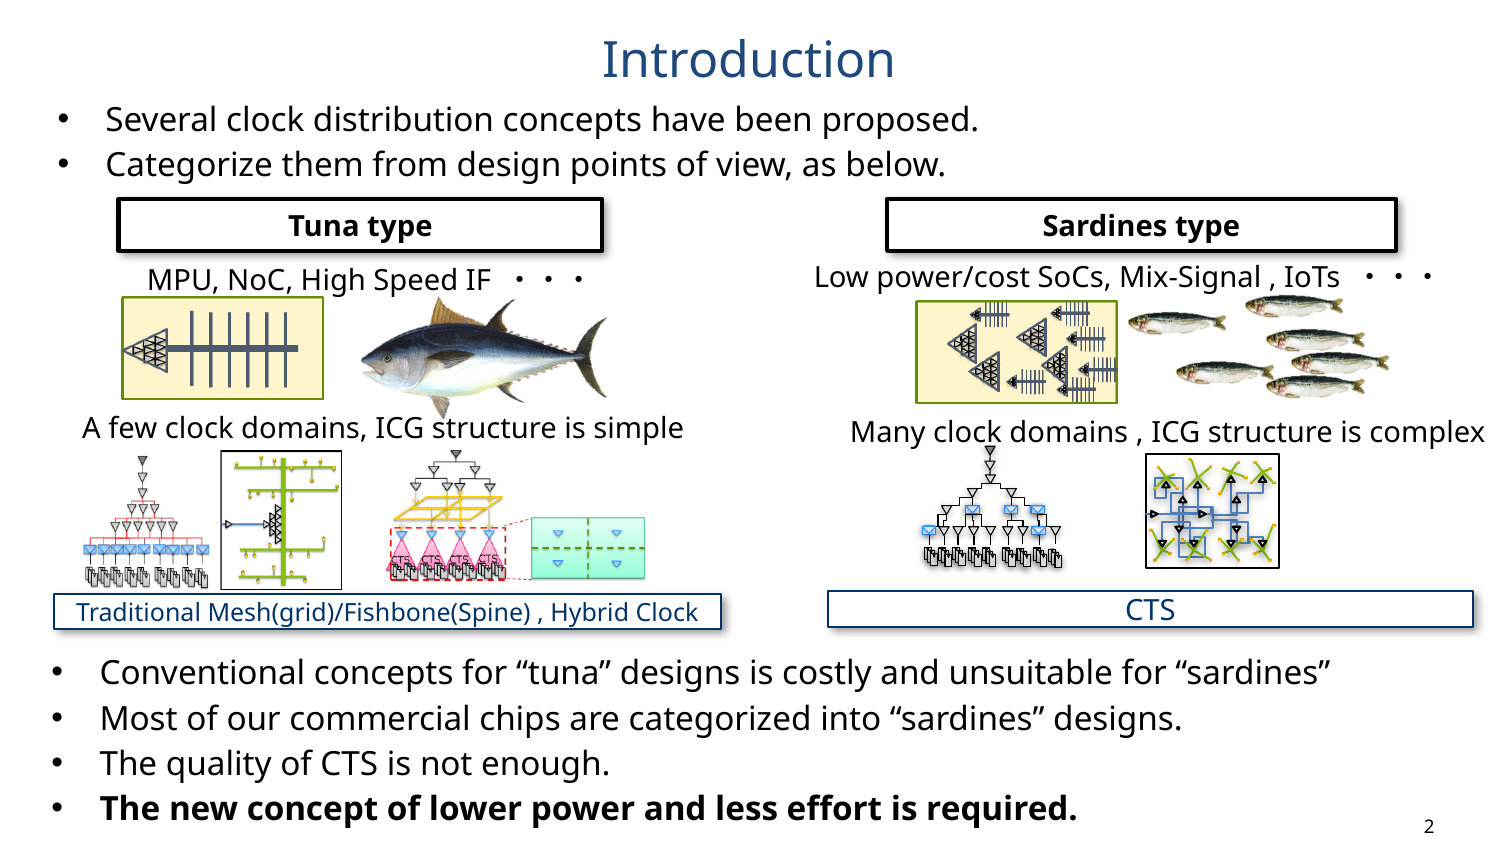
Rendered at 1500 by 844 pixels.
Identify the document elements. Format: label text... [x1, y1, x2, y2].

picture [81, 454, 212, 591]
text_box Traditional Mesh(grid)/Fishbone(Spine) , Hybrid Clock [54, 594, 722, 629]
title Introduction [53, 23, 1447, 91]
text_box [921, 445, 1063, 568]
picture [383, 448, 647, 585]
picture [121, 296, 325, 400]
picture [341, 294, 613, 430]
picture [217, 450, 342, 590]
text_box Tuna type [116, 197, 604, 253]
text_box A few clock domains, ICG structure is simple [64, 400, 702, 453]
text_box Conventional concepts for “tuna” designs is costly and unsuitable for “sardines” Most of our commercial chips are categorized into “sardines” designs. The quality of CTS is not enough. The new concept of lower power and less effort is required. [38, 645, 1500, 796]
text_box MPU, NoC, High Speed IF ・・・ [129, 252, 611, 305]
text_box Sardines type [885, 197, 1398, 249]
slide_number 2 [1358, 810, 1500, 844]
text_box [1145, 454, 1280, 569]
text_box Low power/cost SoCs, Mix-Signal , IoTs ・・・ [796, 249, 1461, 302]
picture [915, 285, 1403, 412]
list Several clock distribution concepts have been proposed. Categorize them from design points of view, as below. [44, 91, 1478, 243]
text_box CTS [828, 591, 1473, 627]
text_box Many clock domains , ICG structure is complex [832, 404, 1500, 457]
